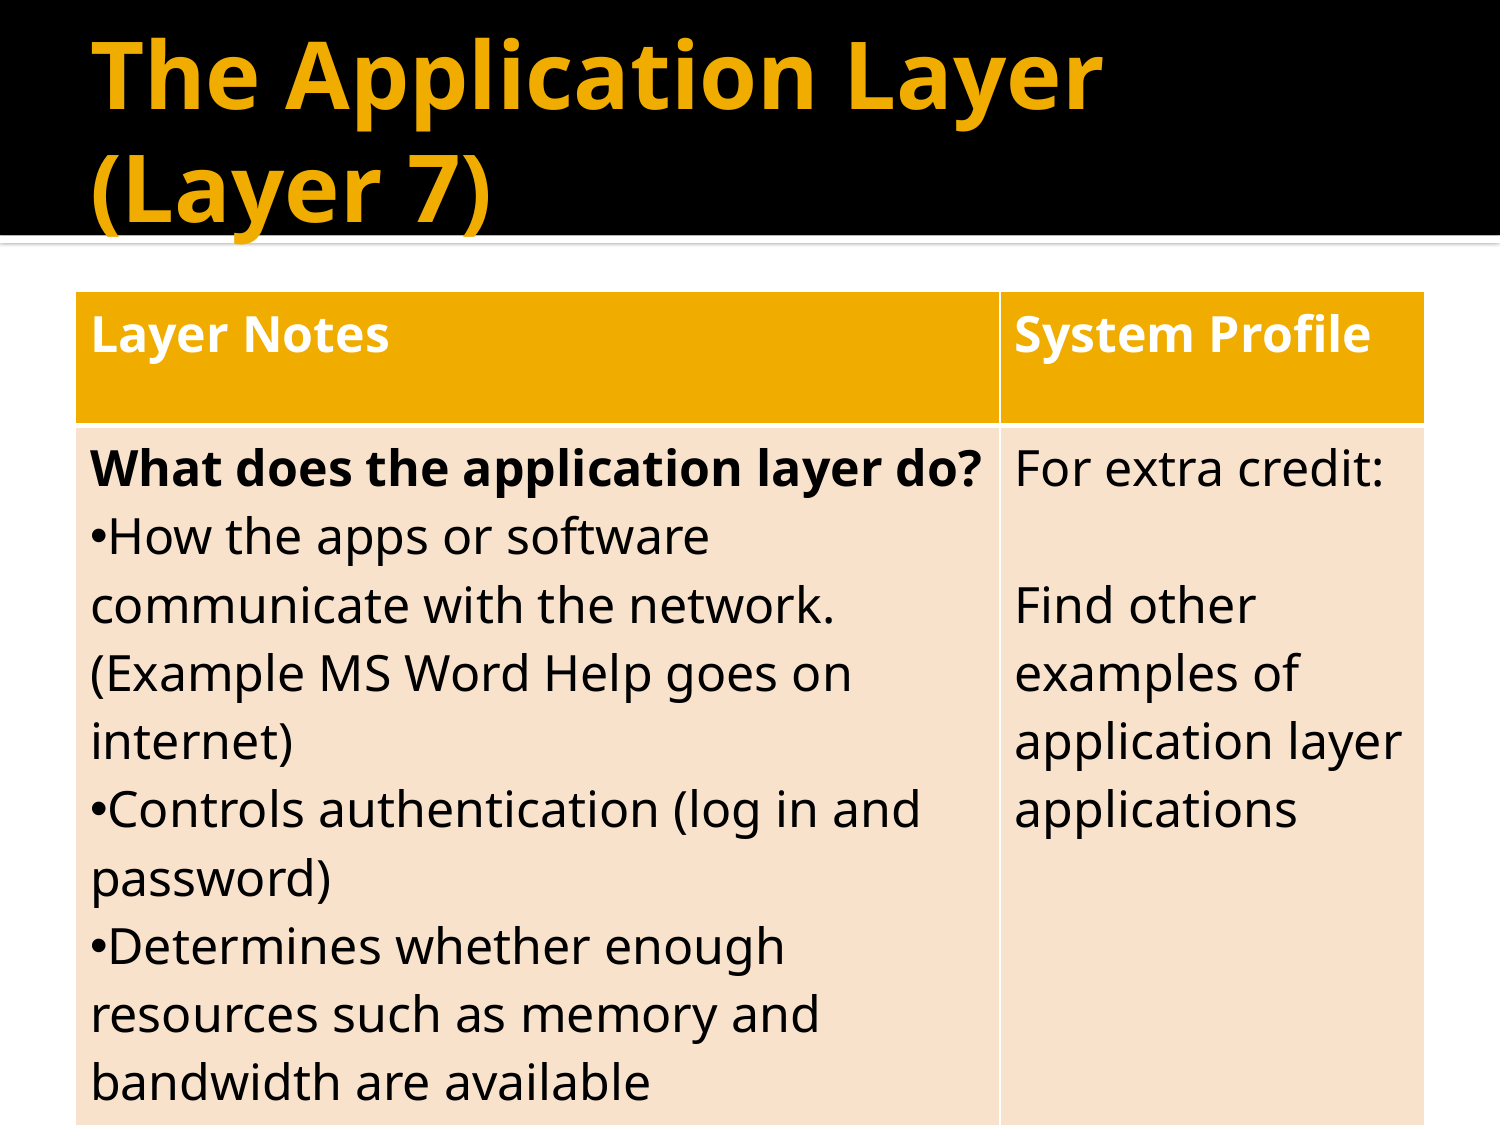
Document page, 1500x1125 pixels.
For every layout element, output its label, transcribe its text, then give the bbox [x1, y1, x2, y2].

table_header System Profile [1001, 292, 1424, 423]
table_header Layer Notes [76, 292, 999, 423]
table_cell What does the application layer do? How the apps or software communicate with the network. (Example MS Word Help goes on internet) Controls authentication (log in and password) Determines whether enough resources such as memory and bandwidth are available [76, 428, 999, 1125]
title The Application Layer (Layer 7) [75, 25, 1425, 231]
table_cell For extra credit: Find other examples of application layer applications [1001, 428, 1424, 1125]
